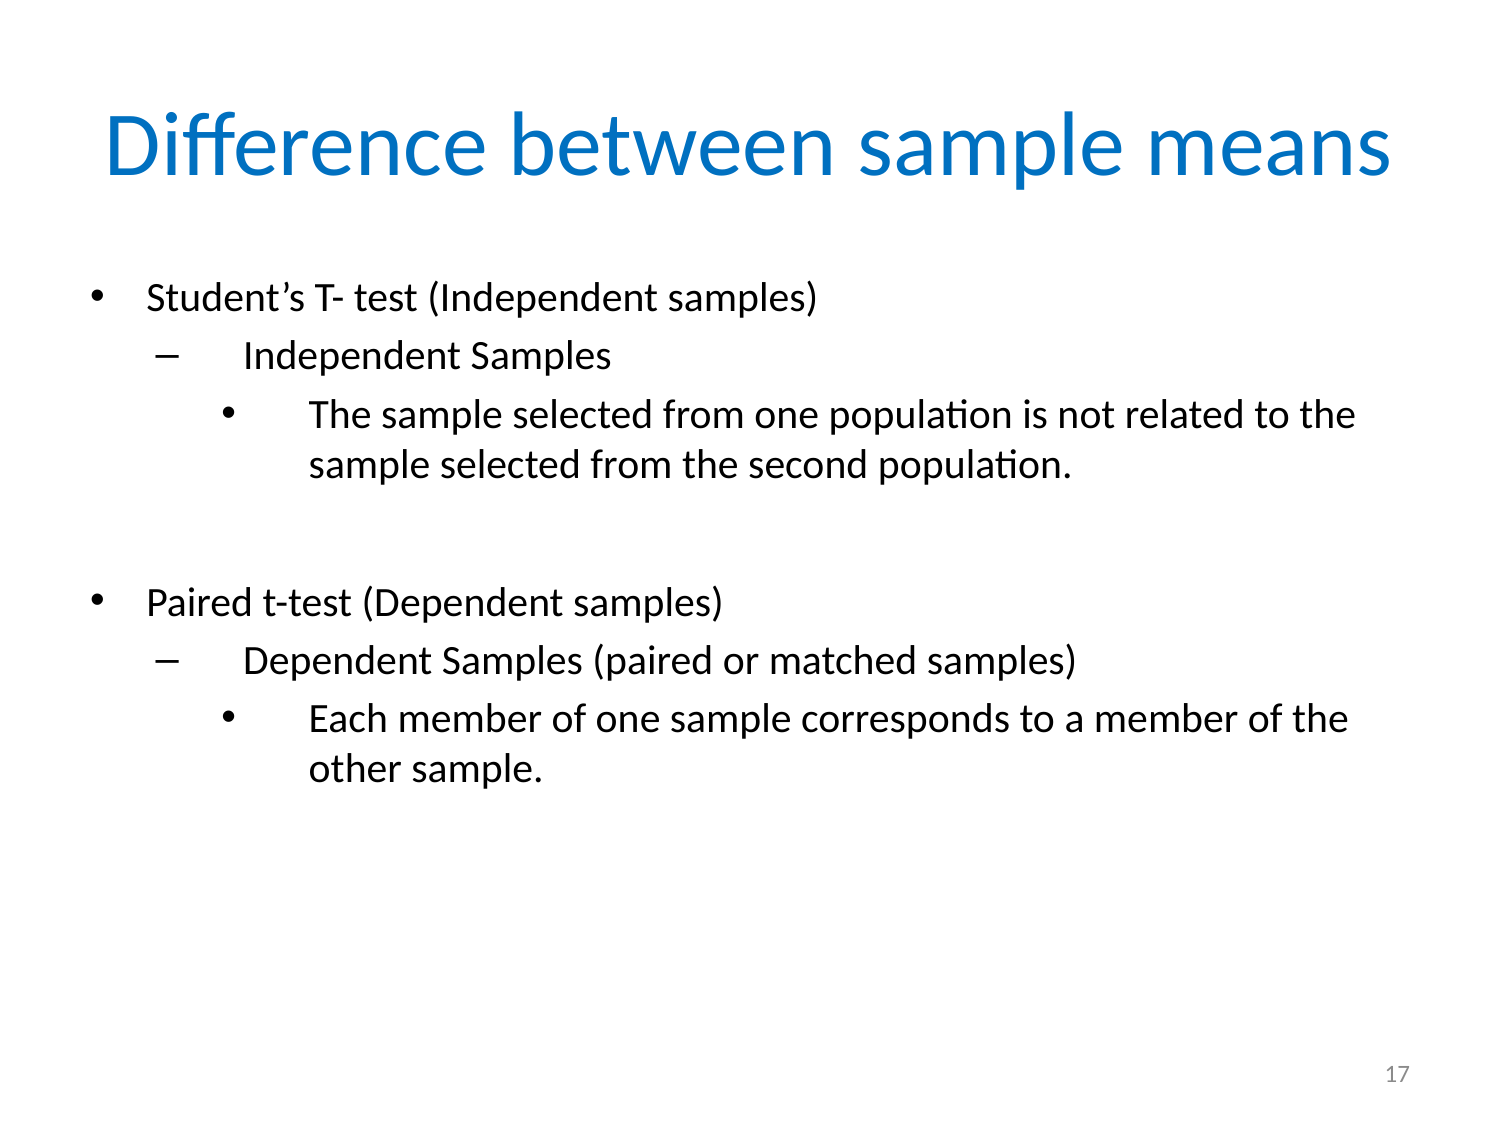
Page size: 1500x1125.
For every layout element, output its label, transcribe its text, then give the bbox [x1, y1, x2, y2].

slide_number 17 [1074, 1042, 1425, 1103]
title Difference between sample means [75, 45, 1425, 233]
list Student’s T- test (Independent samples) Independent Samples The sample selected from one population is not related to the sample selected from the second population. Paired t-test (Dependent samples) Dependent Samples (paired or matched samples) Each member of one sample corresponds to a member of the other sample. [75, 262, 1425, 1005]
